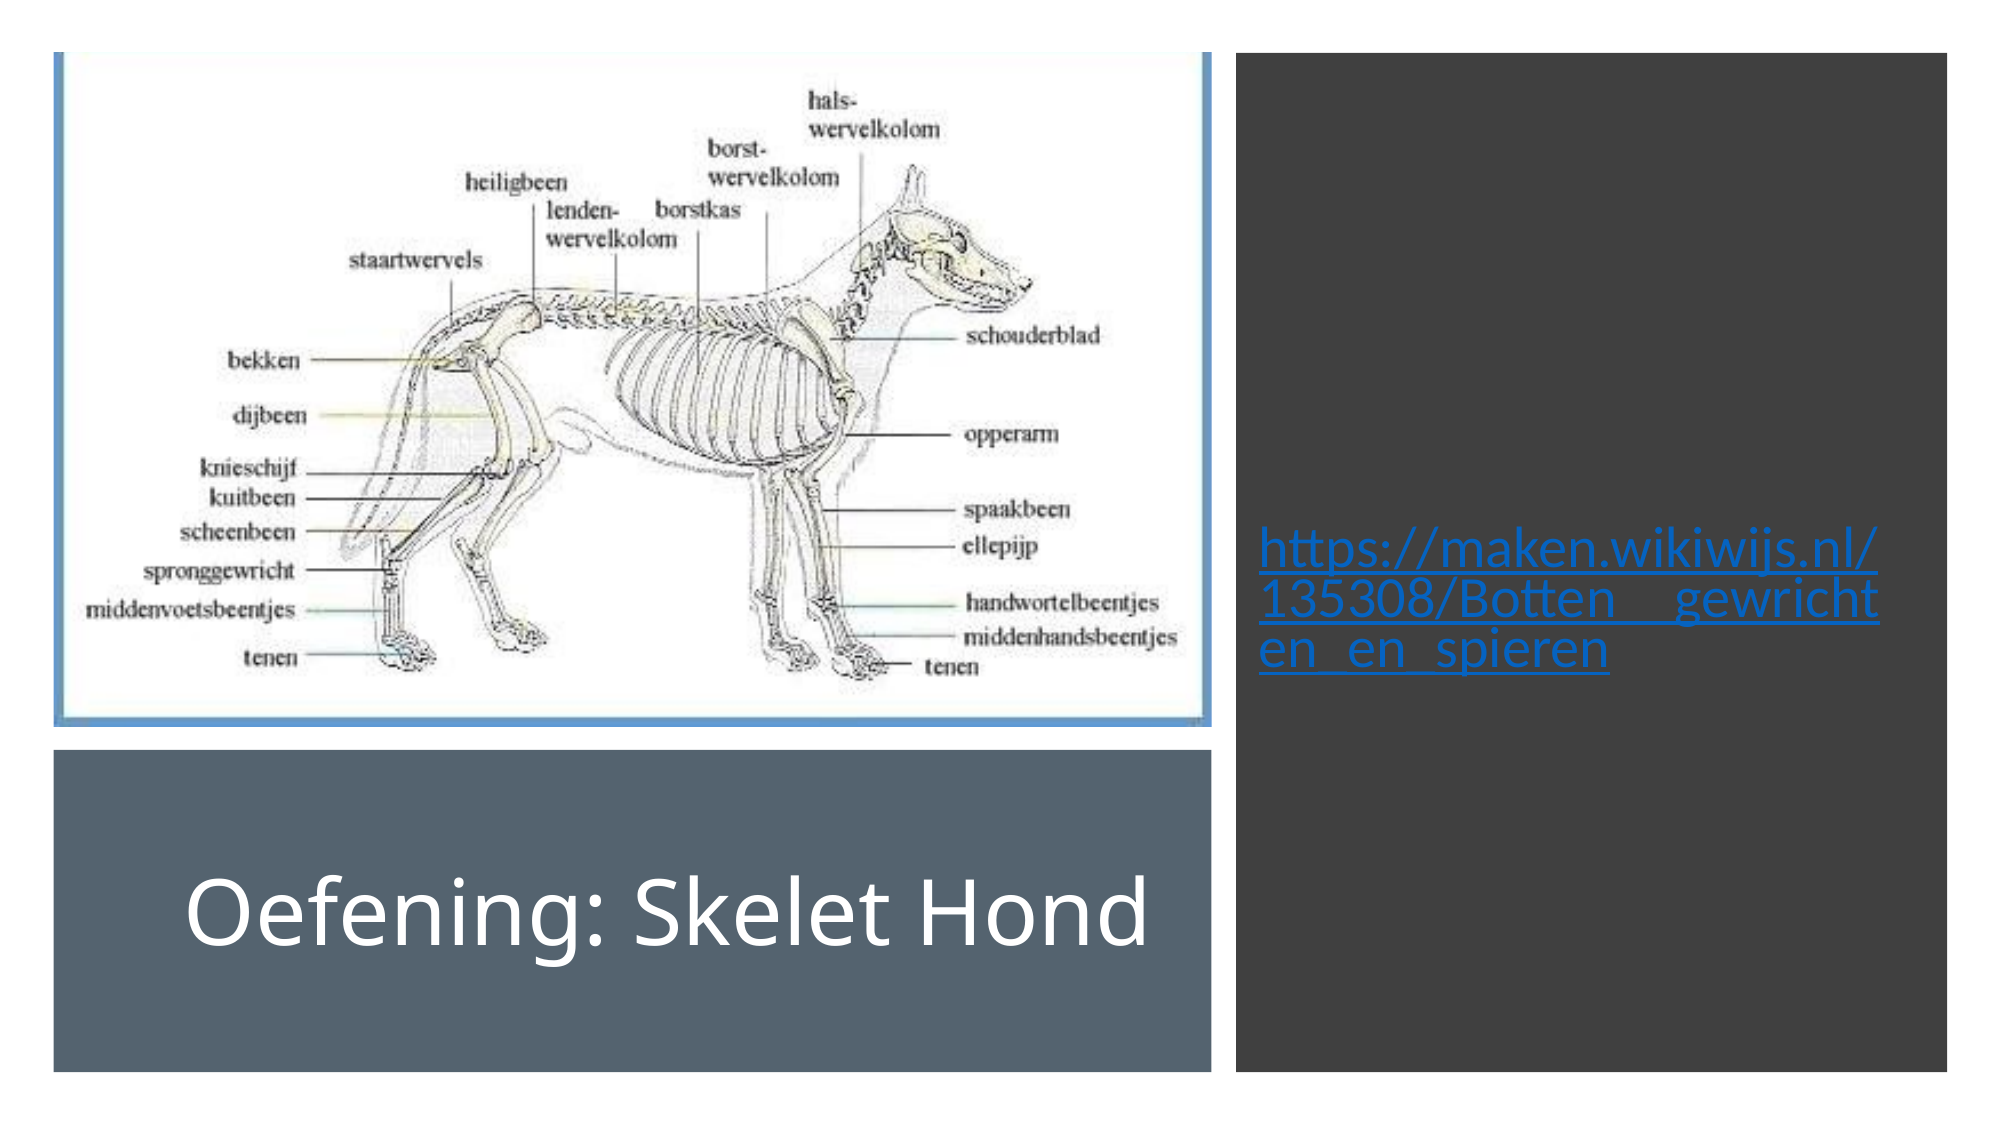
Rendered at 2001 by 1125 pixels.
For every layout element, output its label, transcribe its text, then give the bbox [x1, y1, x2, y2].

title Oefening: Skelet Hond [85, 782, 1168, 1049]
list https://maken.wikiwijs.nl/135308/Botten__gewrichten_en_spieren [1243, 150, 1914, 947]
picture [53, 52, 1212, 727]
text_box [53, 749, 1212, 1073]
text_box [1235, 52, 1948, 1073]
